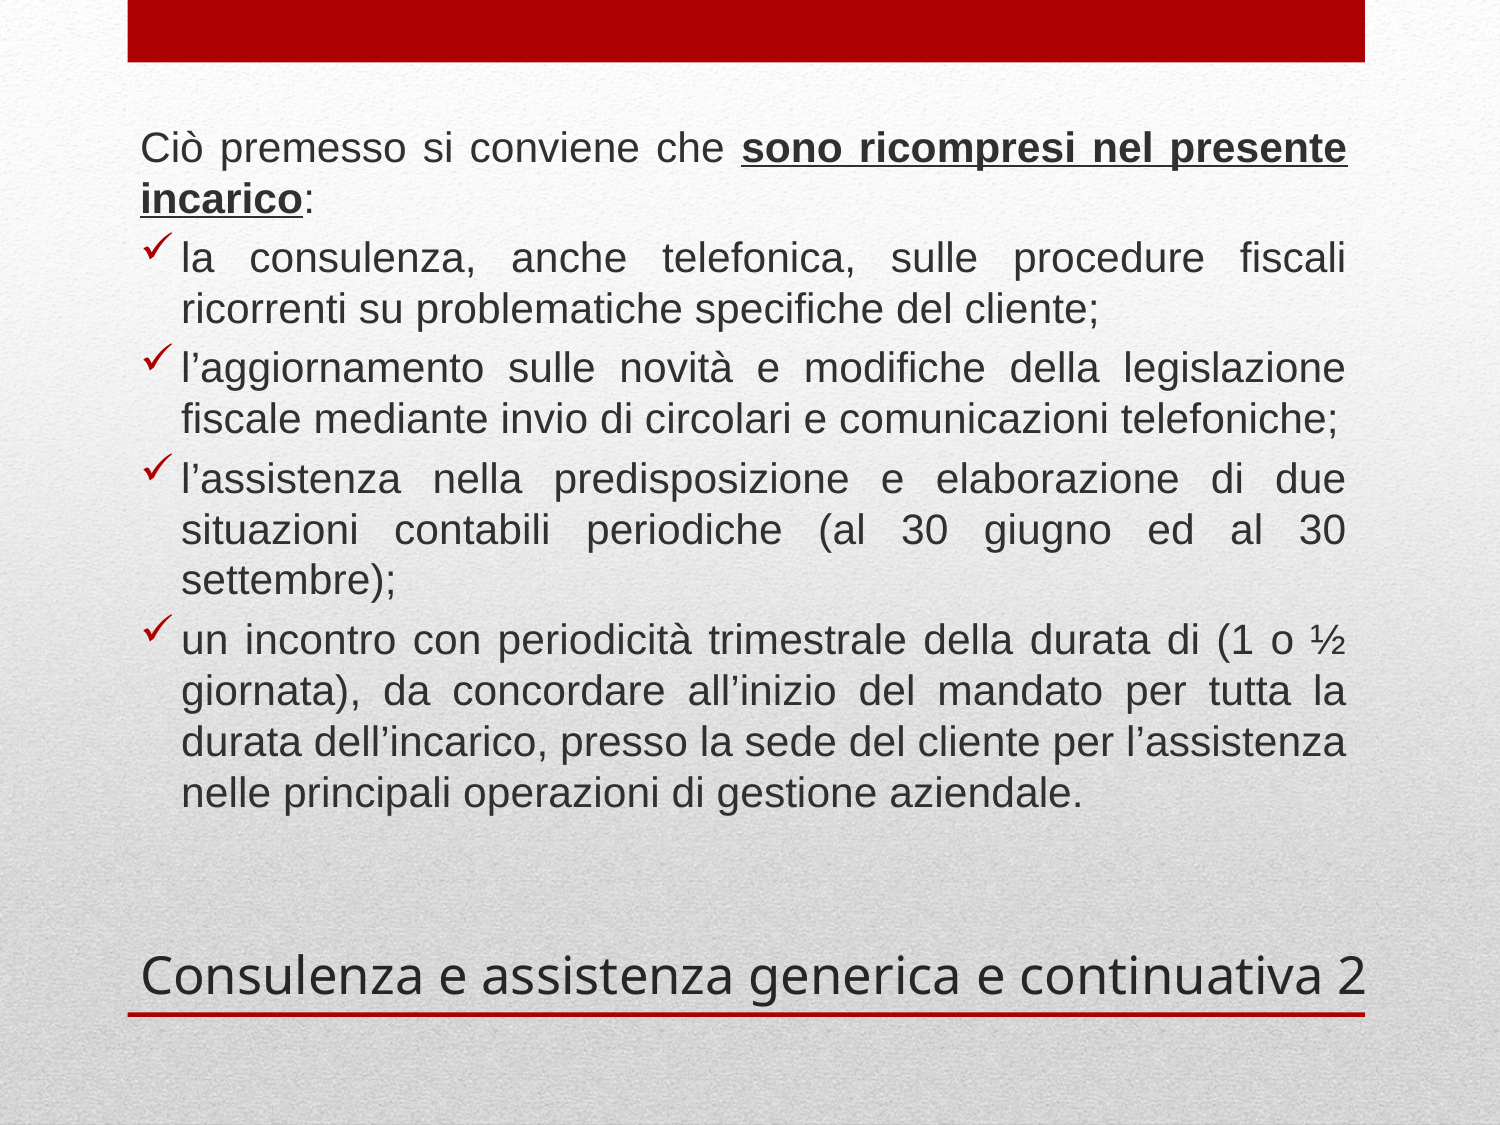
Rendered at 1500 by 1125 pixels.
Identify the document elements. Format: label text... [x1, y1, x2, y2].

list Ciò premesso si conviene che sono ricompresi nel presente incarico: la consulenza, anche telefonica, sulle procedure fiscali ricorrenti su problematiche specifiche del cliente; l’aggiornamento sulle novità e modifiche della legislazione fiscale mediante invio di circolari e comunicazioni telefoniche; l’assistenza nella predisposizione e elaborazione di due situazioni contabili periodiche (al 30 giugno ed al 30 settembre); un incontro con periodicità trimestrale della durata di (1 o ½ giornata), da concordare all’inizio del mandato per tutta la durata dell’incarico, presso la sede del cliente per l’assistenza nelle principali operazioni di gestione aziendale. [125, 112, 1363, 875]
title Consulenza e assistenza generica e continuativa 2 [125, 875, 1395, 1013]
